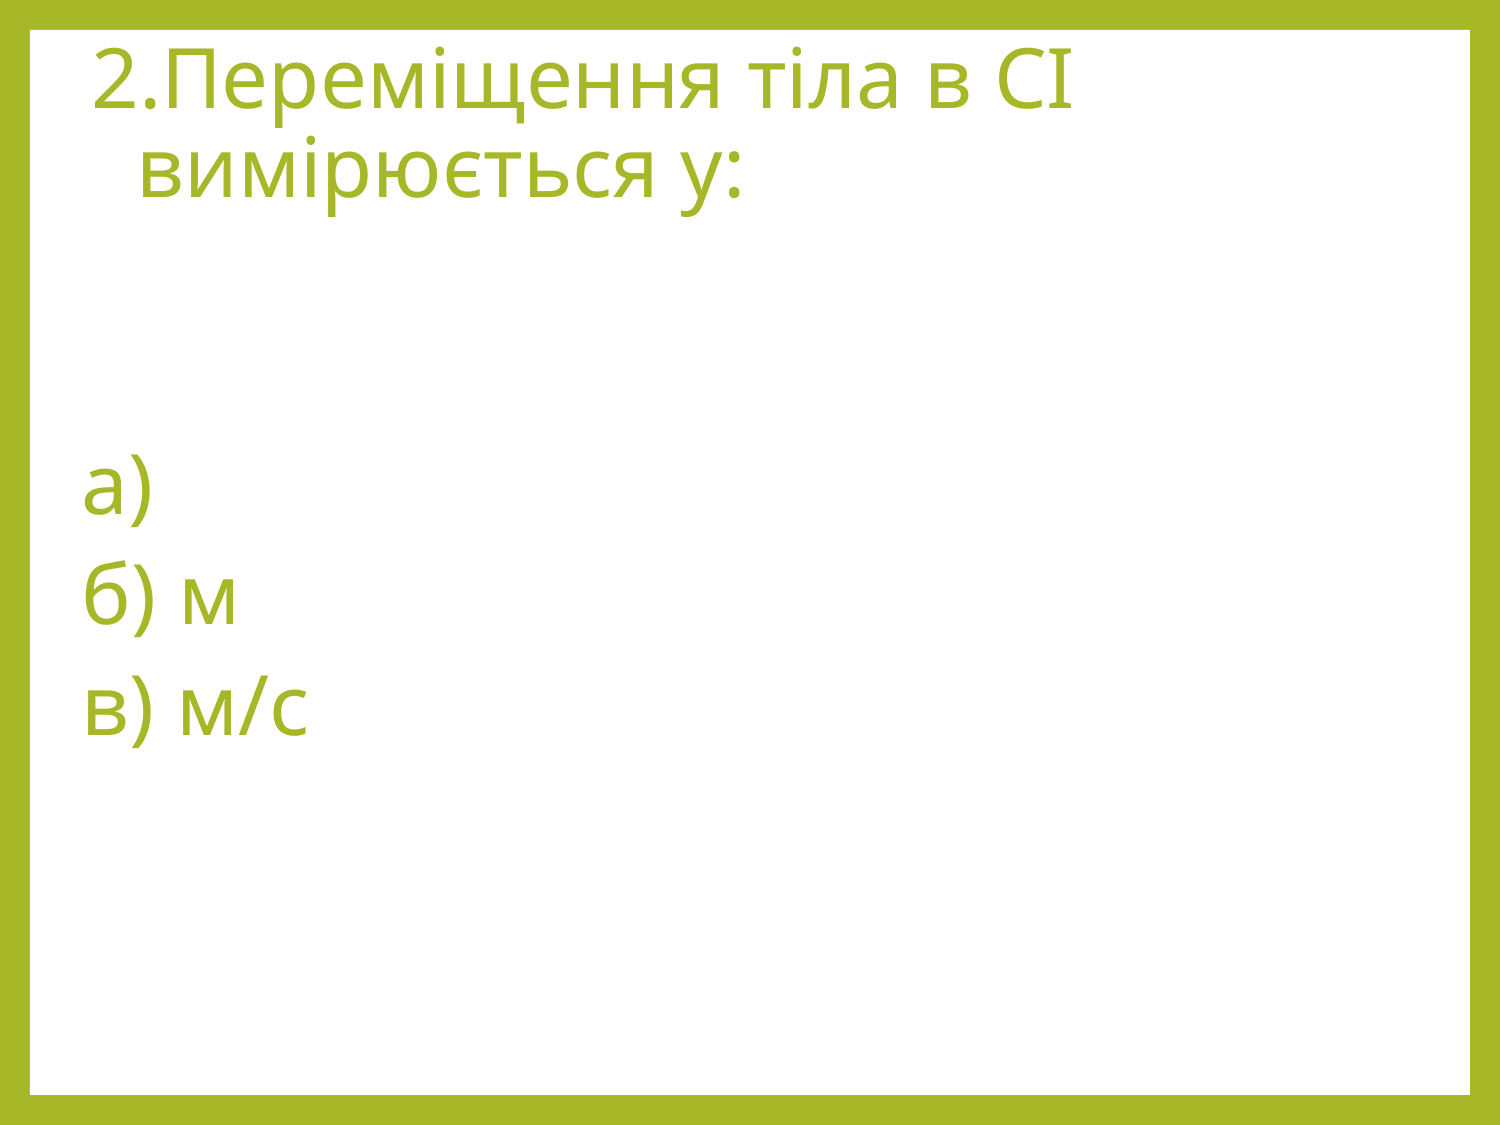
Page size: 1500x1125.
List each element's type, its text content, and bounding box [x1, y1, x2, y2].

title 2.Переміщення тіла в СІ вимірюється у: [76, 73, 1427, 279]
